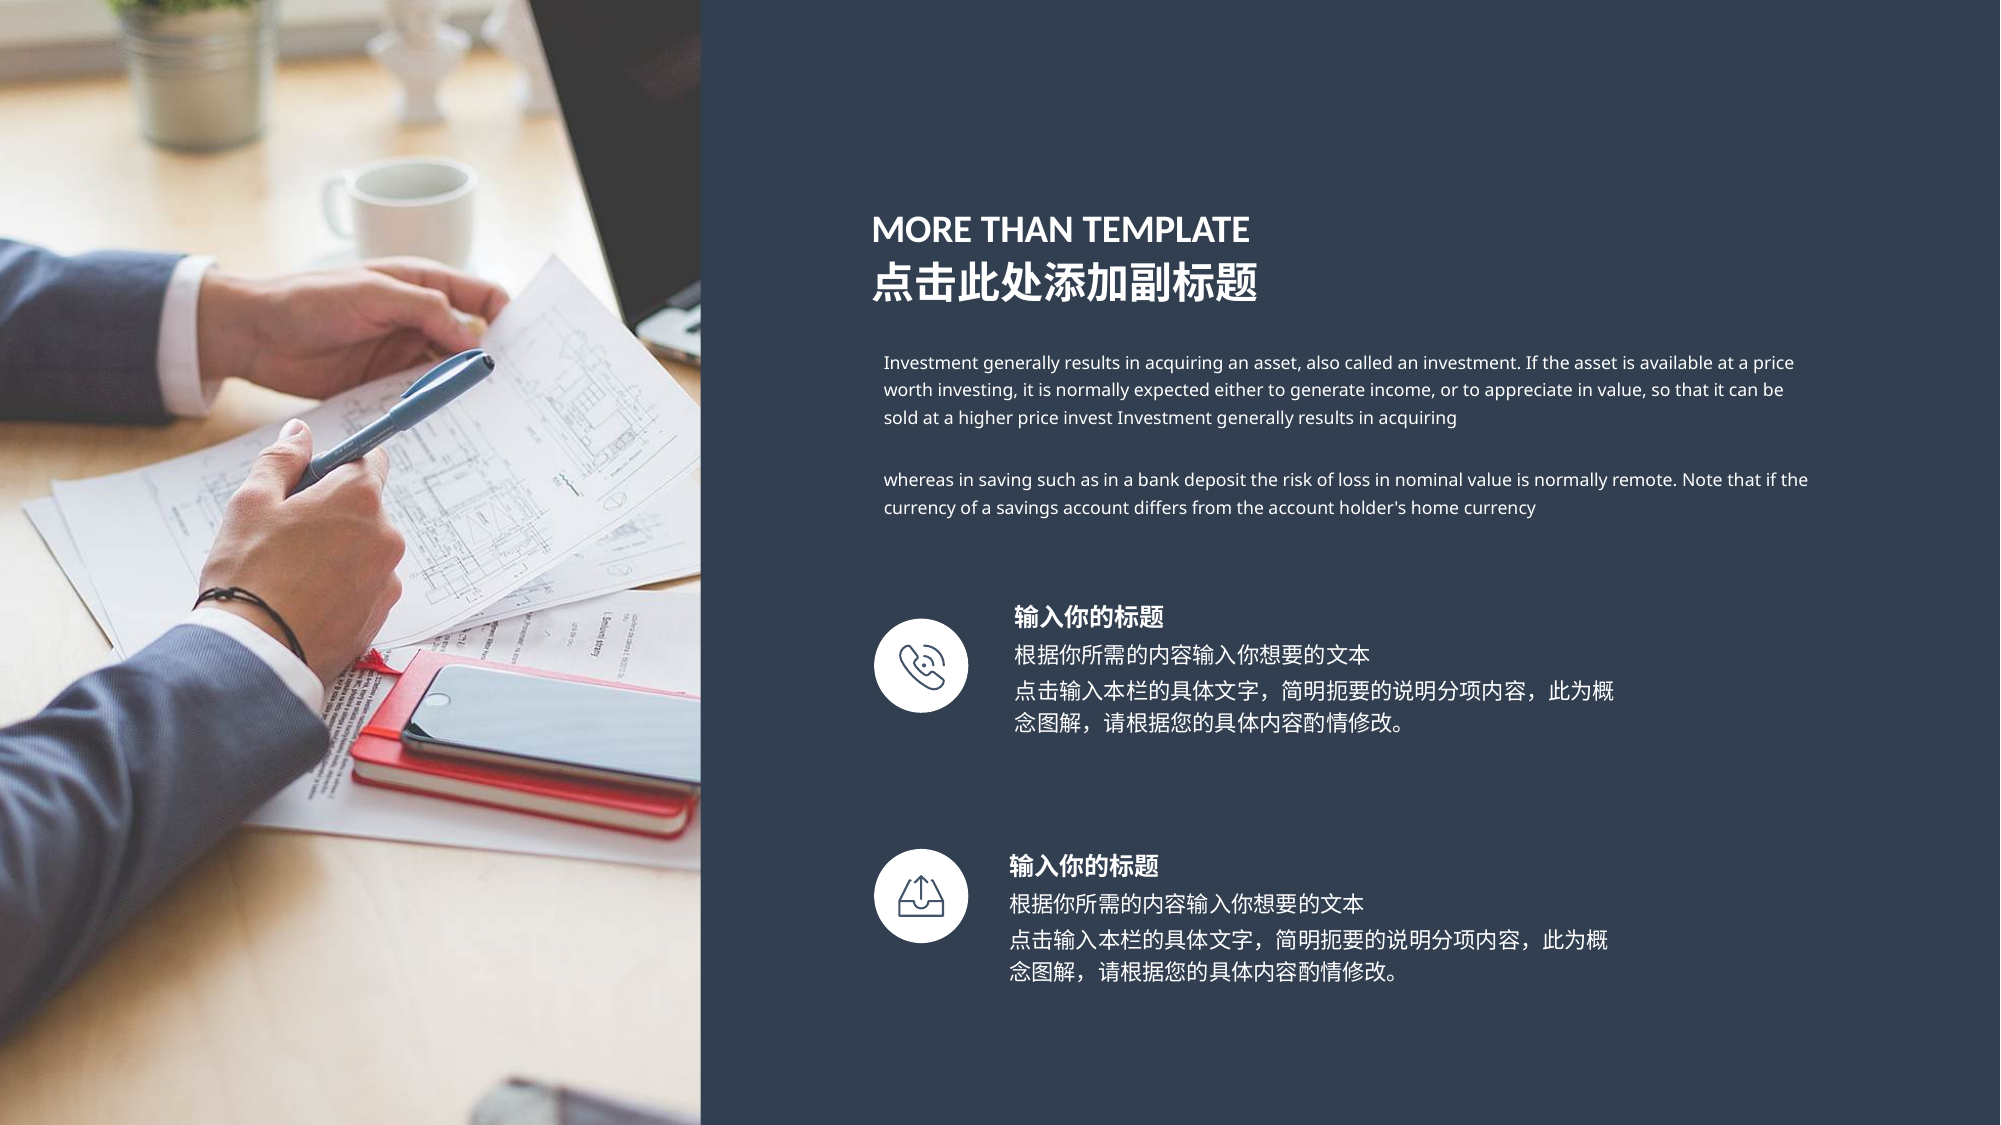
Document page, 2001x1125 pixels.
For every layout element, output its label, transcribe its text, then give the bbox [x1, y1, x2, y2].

text_box Investment generally results in acquiring an asset, also called an investment. If the asset is available at a price worth investing, it is normally expected either to generate income, or to appreciate in value, so that it can be sold at a higher price invest Investment generally results in acquiring whereas in saving such as in a bank deposit the risk of loss in nominal value is normally remote. Note that if the currency of a savings account differs from the account holder's home currency [865, 336, 1839, 527]
picture [0, 0, 701, 1125]
text_box MORE THAN TEMPLATE 点击此处添加副标题 [856, 191, 1353, 314]
text_box [874, 618, 969, 713]
text_box [899, 644, 945, 691]
text_box [898, 879, 945, 917]
text_box 输入你的标题 根据你所需的内容输入你想要的文本 点击输入本栏的具体文字，简明扼要的说明分项内容，此为概念图解，请根据您的具体内容酌情修改。 [985, 832, 1637, 998]
text_box [874, 848, 969, 944]
text_box 输入你的标题 根据你所需的内容输入你想要的文本 点击输入本栏的具体文字，简明扼要的说明分项内容，此为概念图解，请根据您的具体内容酌情修改。 [991, 583, 1643, 748]
text_box [701, 0, 2000, 1125]
text_box [913, 875, 929, 901]
